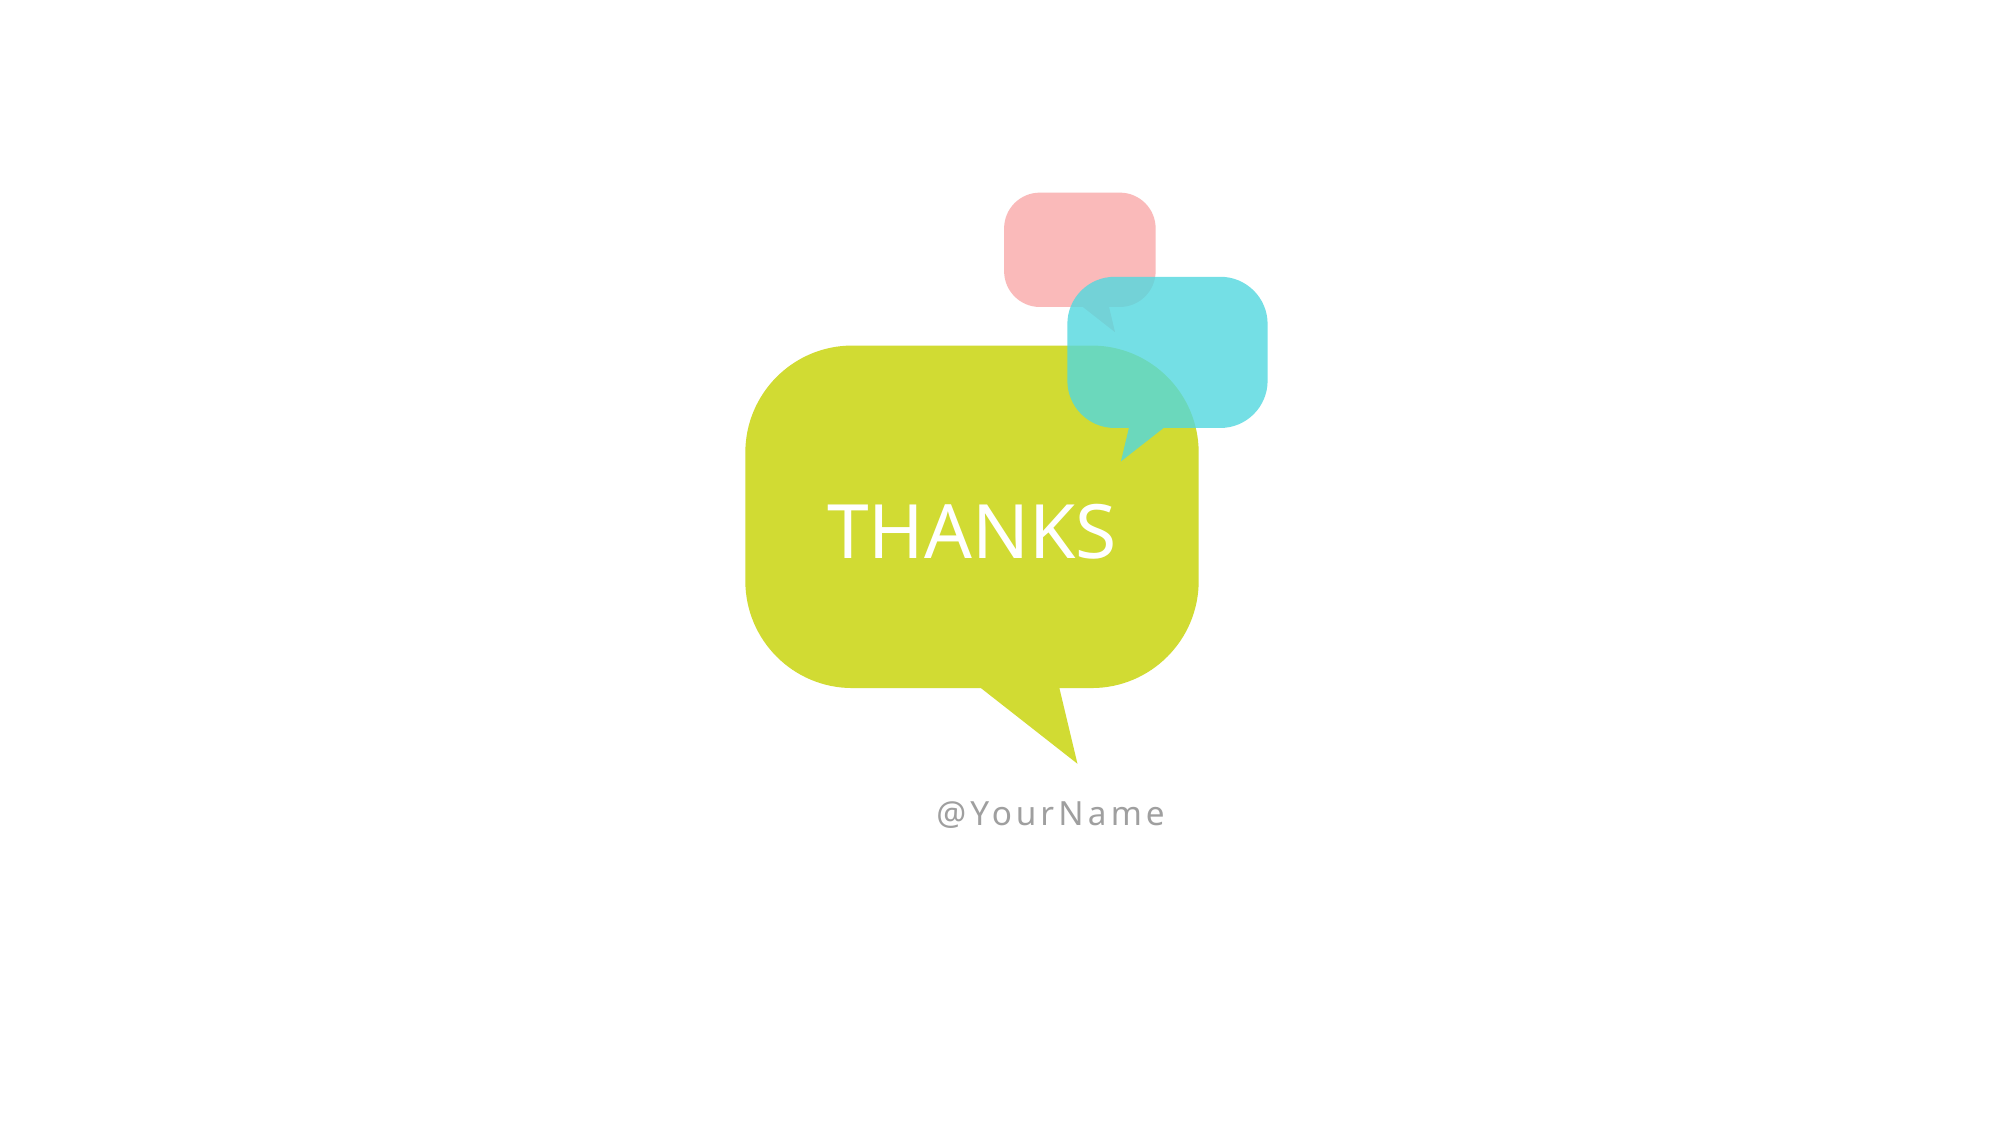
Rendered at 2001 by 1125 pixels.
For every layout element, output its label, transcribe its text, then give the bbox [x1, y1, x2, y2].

text_box THANKS [744, 344, 1200, 767]
text_box @YourName [895, 781, 1206, 843]
text_box [1003, 191, 1157, 309]
text_box [1066, 275, 1269, 465]
